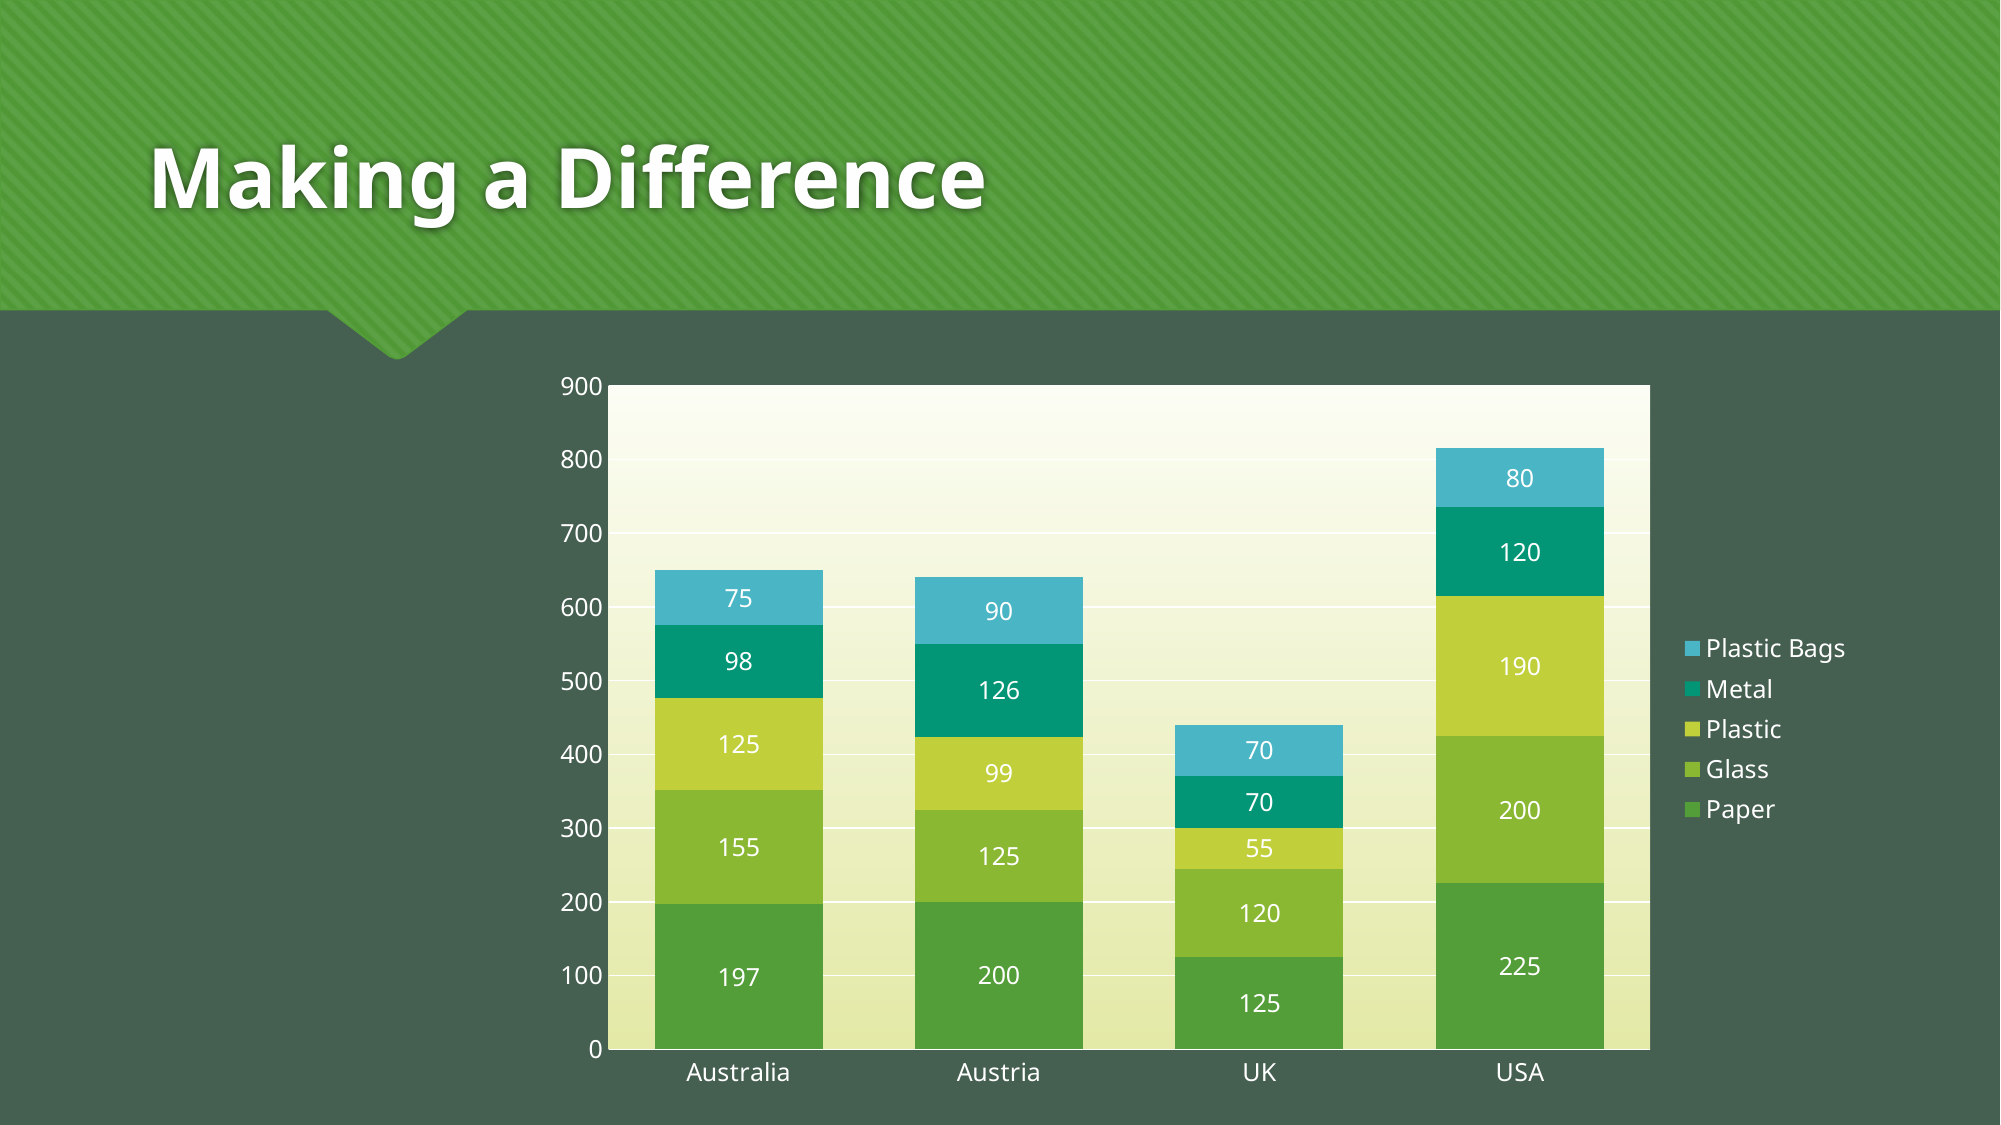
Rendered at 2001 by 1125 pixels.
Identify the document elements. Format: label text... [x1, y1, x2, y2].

title Making a Difference [132, 73, 1868, 233]
chart [533, 353, 1868, 1105]
